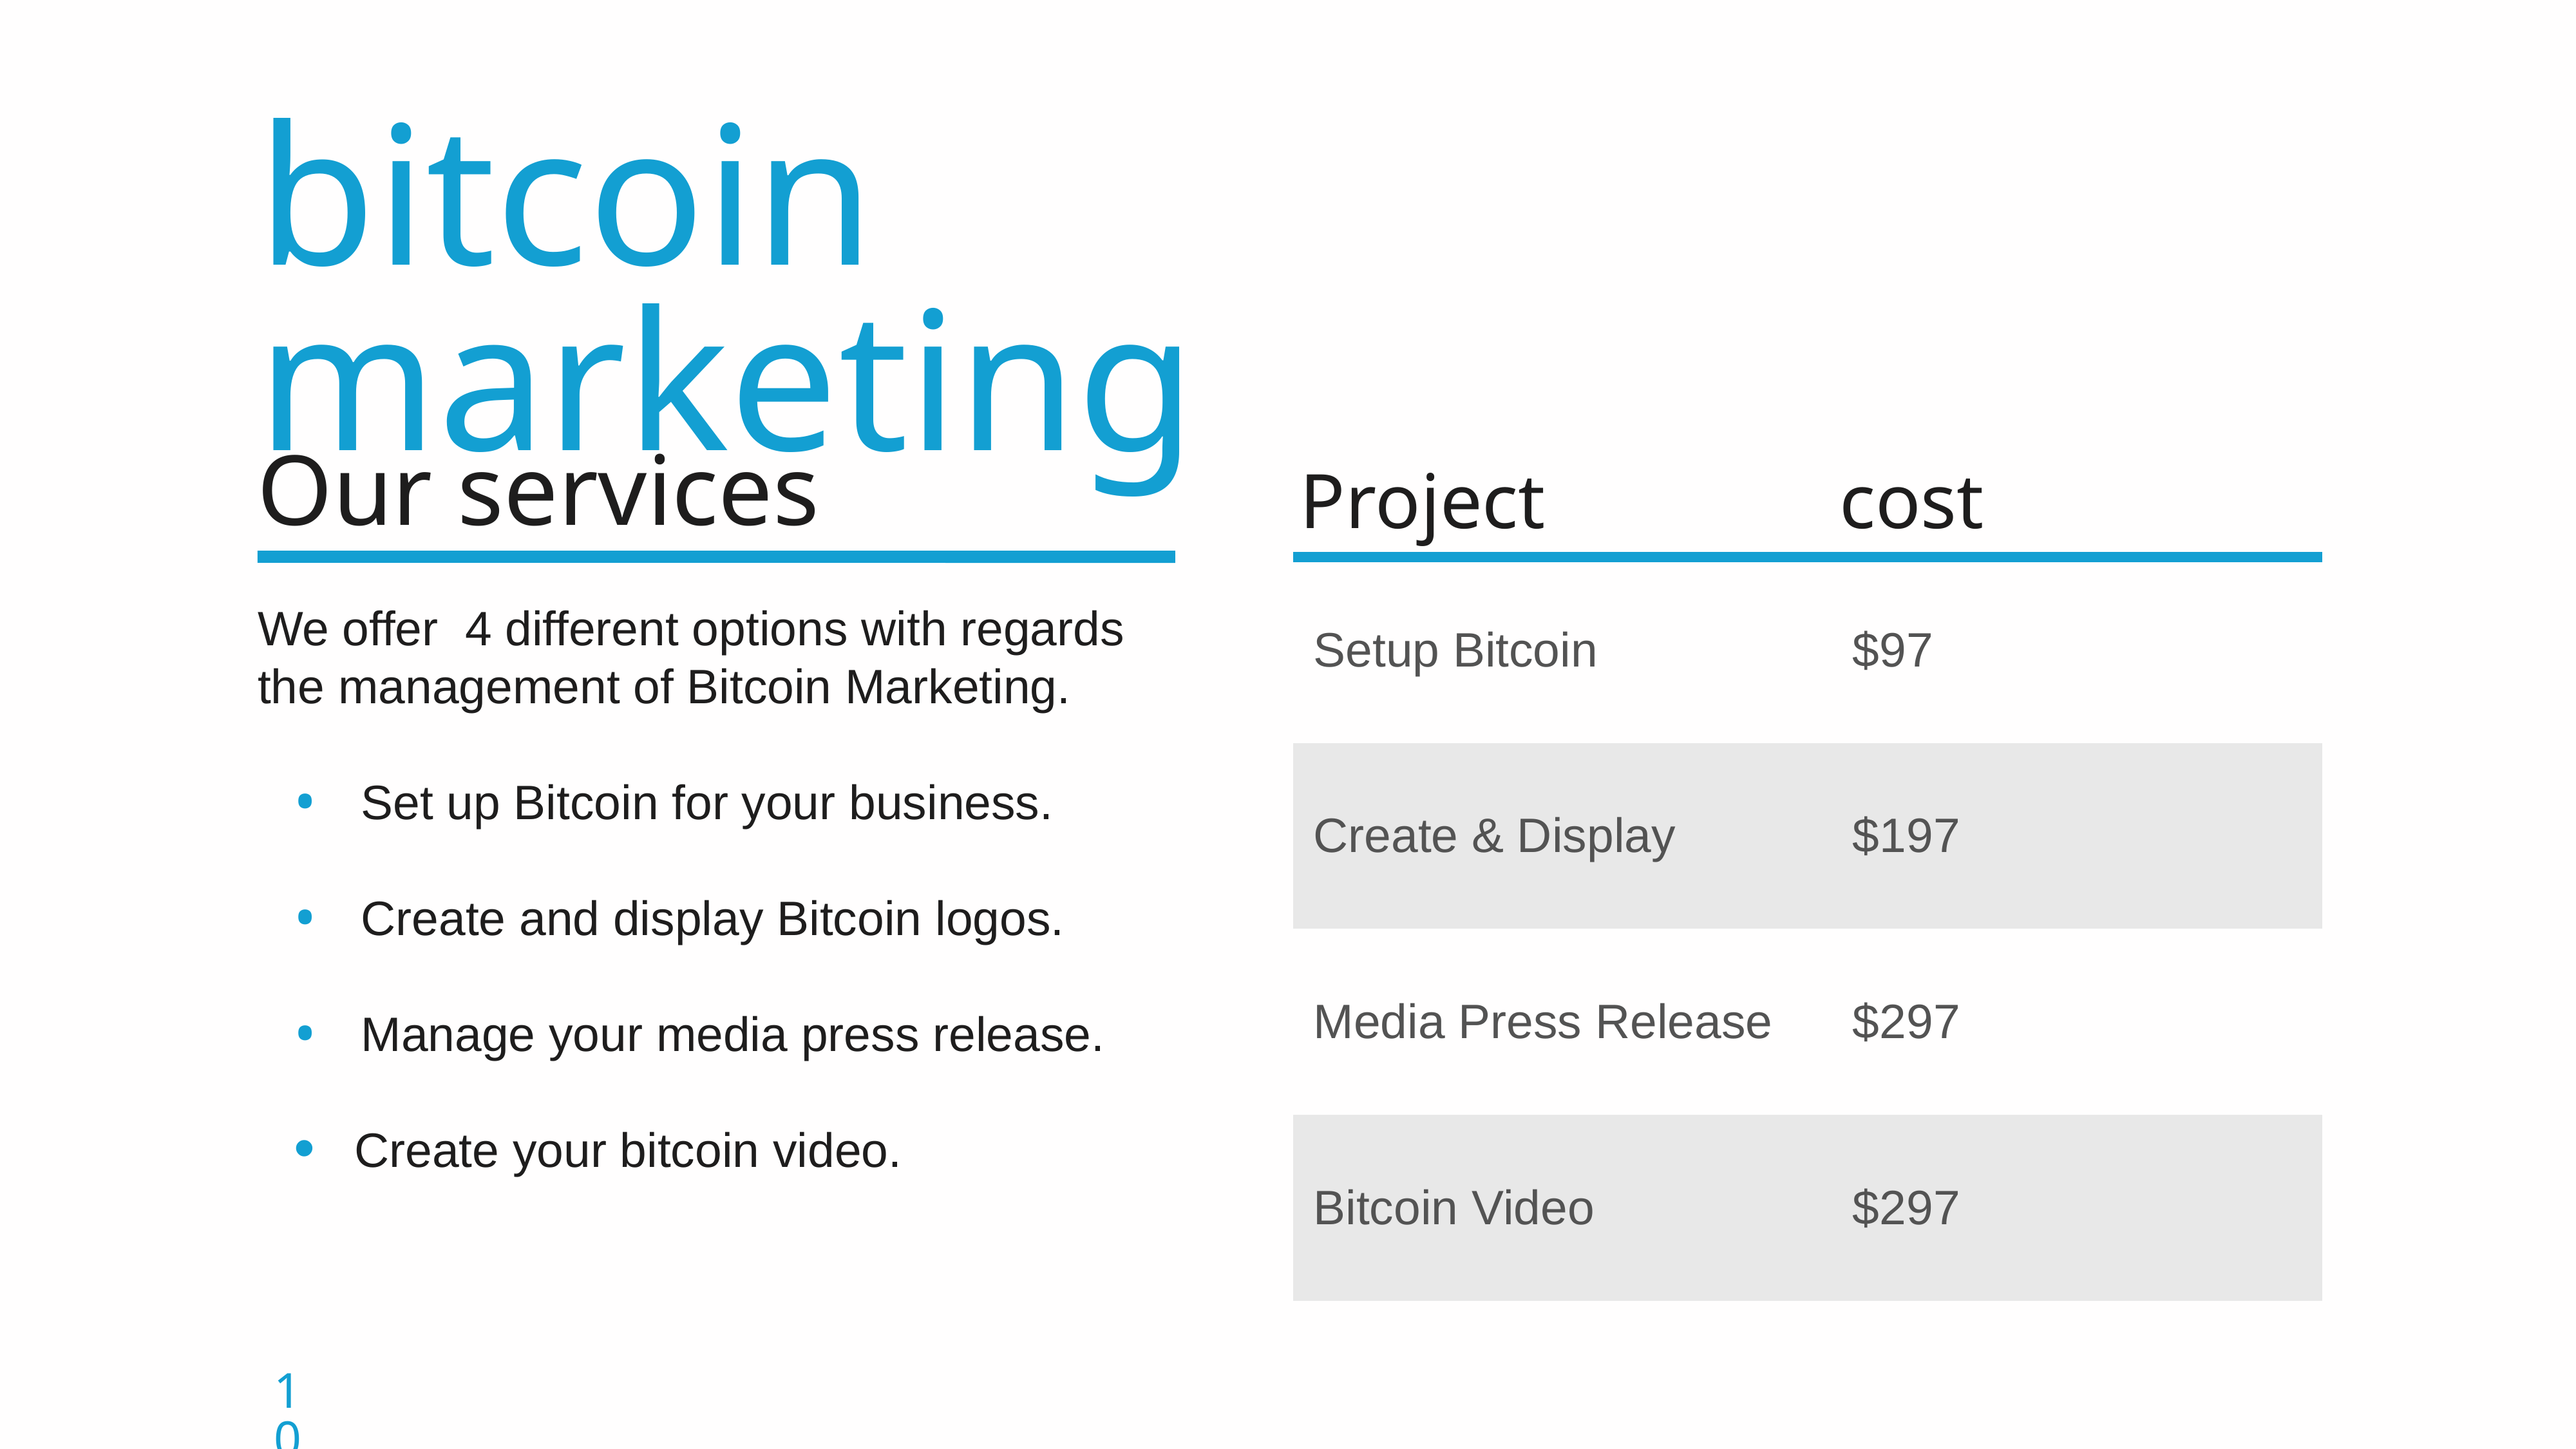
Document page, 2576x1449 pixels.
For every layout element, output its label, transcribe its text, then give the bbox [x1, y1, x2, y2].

table_cell Media Press Release [1293, 929, 1833, 1115]
table_cell Create & Display [1293, 743, 1833, 929]
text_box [257, 450, 1176, 1233]
slide_number 10 [264, 1355, 315, 1424]
table_cell $297 [1833, 929, 2322, 1115]
table_cell Bitcoin Video [1293, 1115, 1833, 1301]
table_cell $197 [1833, 743, 2322, 929]
table_cell Setup Bitcoin [1293, 562, 1833, 743]
table_cell $97 [1833, 562, 2322, 743]
table_cell $297 [1833, 1115, 2322, 1301]
table_header cost [1833, 338, 2322, 552]
text_box bitcoin marketing [257, 117, 1803, 262]
table_header Project [1293, 338, 1833, 552]
